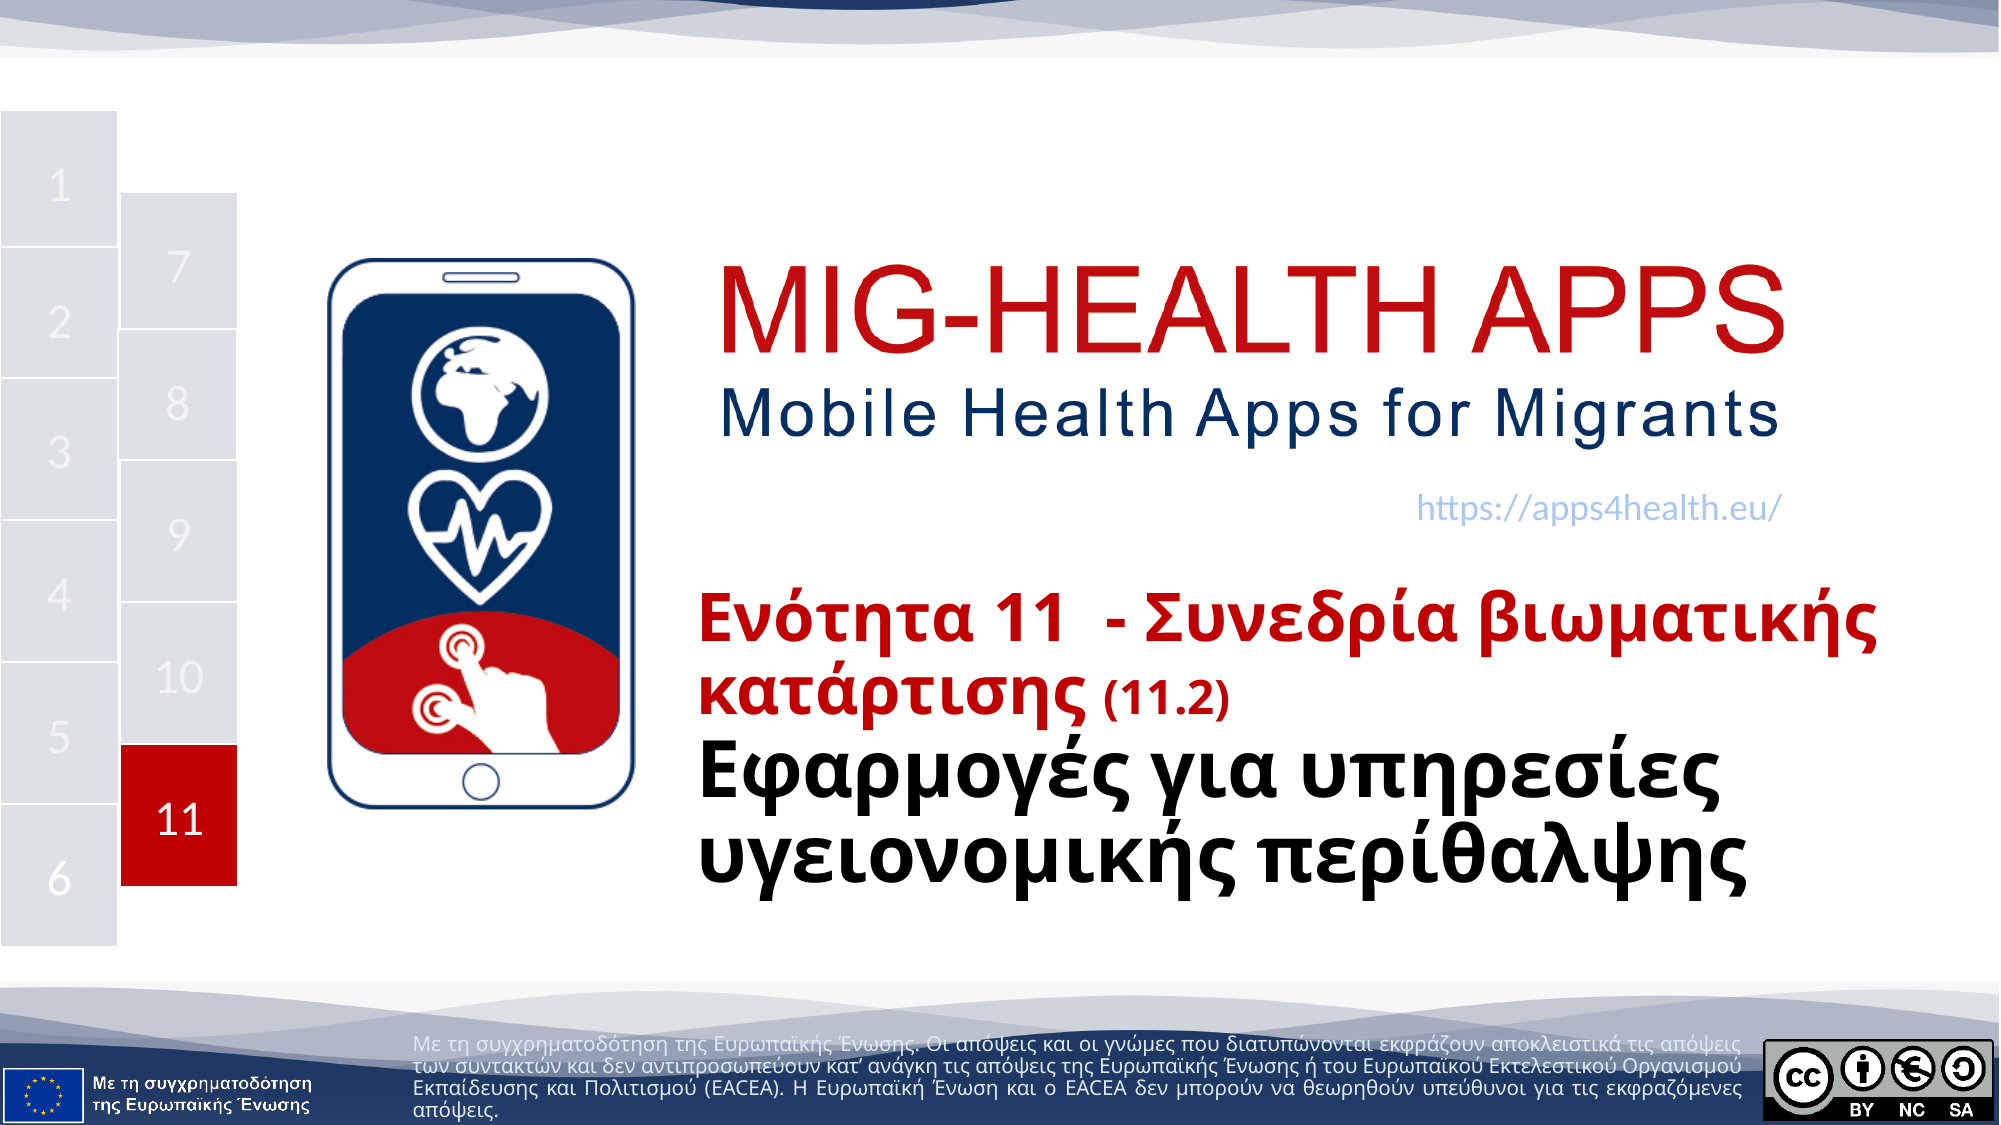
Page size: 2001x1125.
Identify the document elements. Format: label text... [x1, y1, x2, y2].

text_box 10 [119, 601, 239, 743]
text_box https://apps4health.eu/ [797, 475, 1798, 536]
text_box 4 [0, 519, 119, 661]
text_box 2 [0, 246, 119, 377]
text_box 11 [119, 743, 239, 888]
picture [0, 0, 1999, 57]
text_box 8 [117, 328, 238, 473]
picture [706, 186, 1784, 528]
text_box 3 [0, 377, 118, 519]
picture [327, 258, 636, 811]
text_box Ενότητα 11 - Συνεδρία βιωματικής κατάρτισης (11.2) Εφαρμογές για υπηρεσίες υγειονομικής περίθαλψης [681, 576, 1999, 908]
text_box 5 [0, 661, 119, 803]
text_box 1 [0, 109, 119, 246]
text_box 9 [118, 459, 239, 603]
text_box 7 [119, 191, 239, 336]
text_box 6 [0, 803, 120, 948]
picture [0, 982, 1999, 1125]
